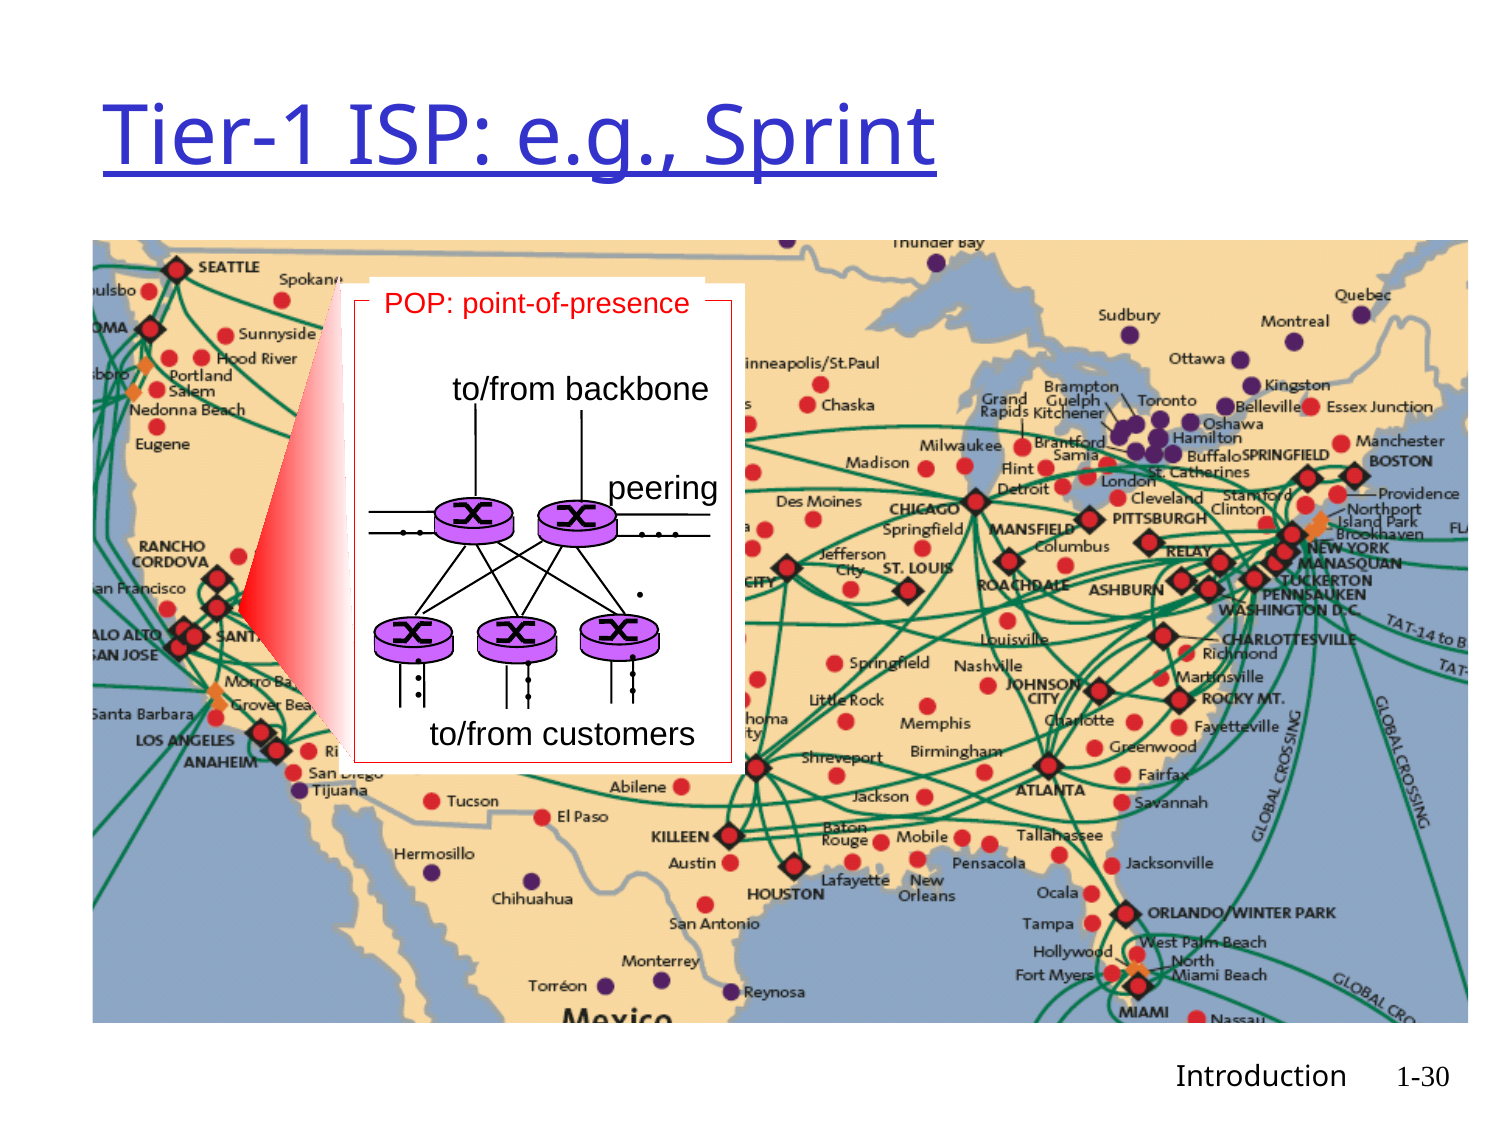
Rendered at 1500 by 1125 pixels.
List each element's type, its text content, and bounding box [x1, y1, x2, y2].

footer Introduction [887, 1049, 1362, 1125]
picture [92, 240, 1469, 1023]
slide_number 1-30 [1362, 1049, 1466, 1125]
title Tier-1 ISP: e.g., Sprint [87, 37, 1363, 226]
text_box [238, 274, 746, 775]
